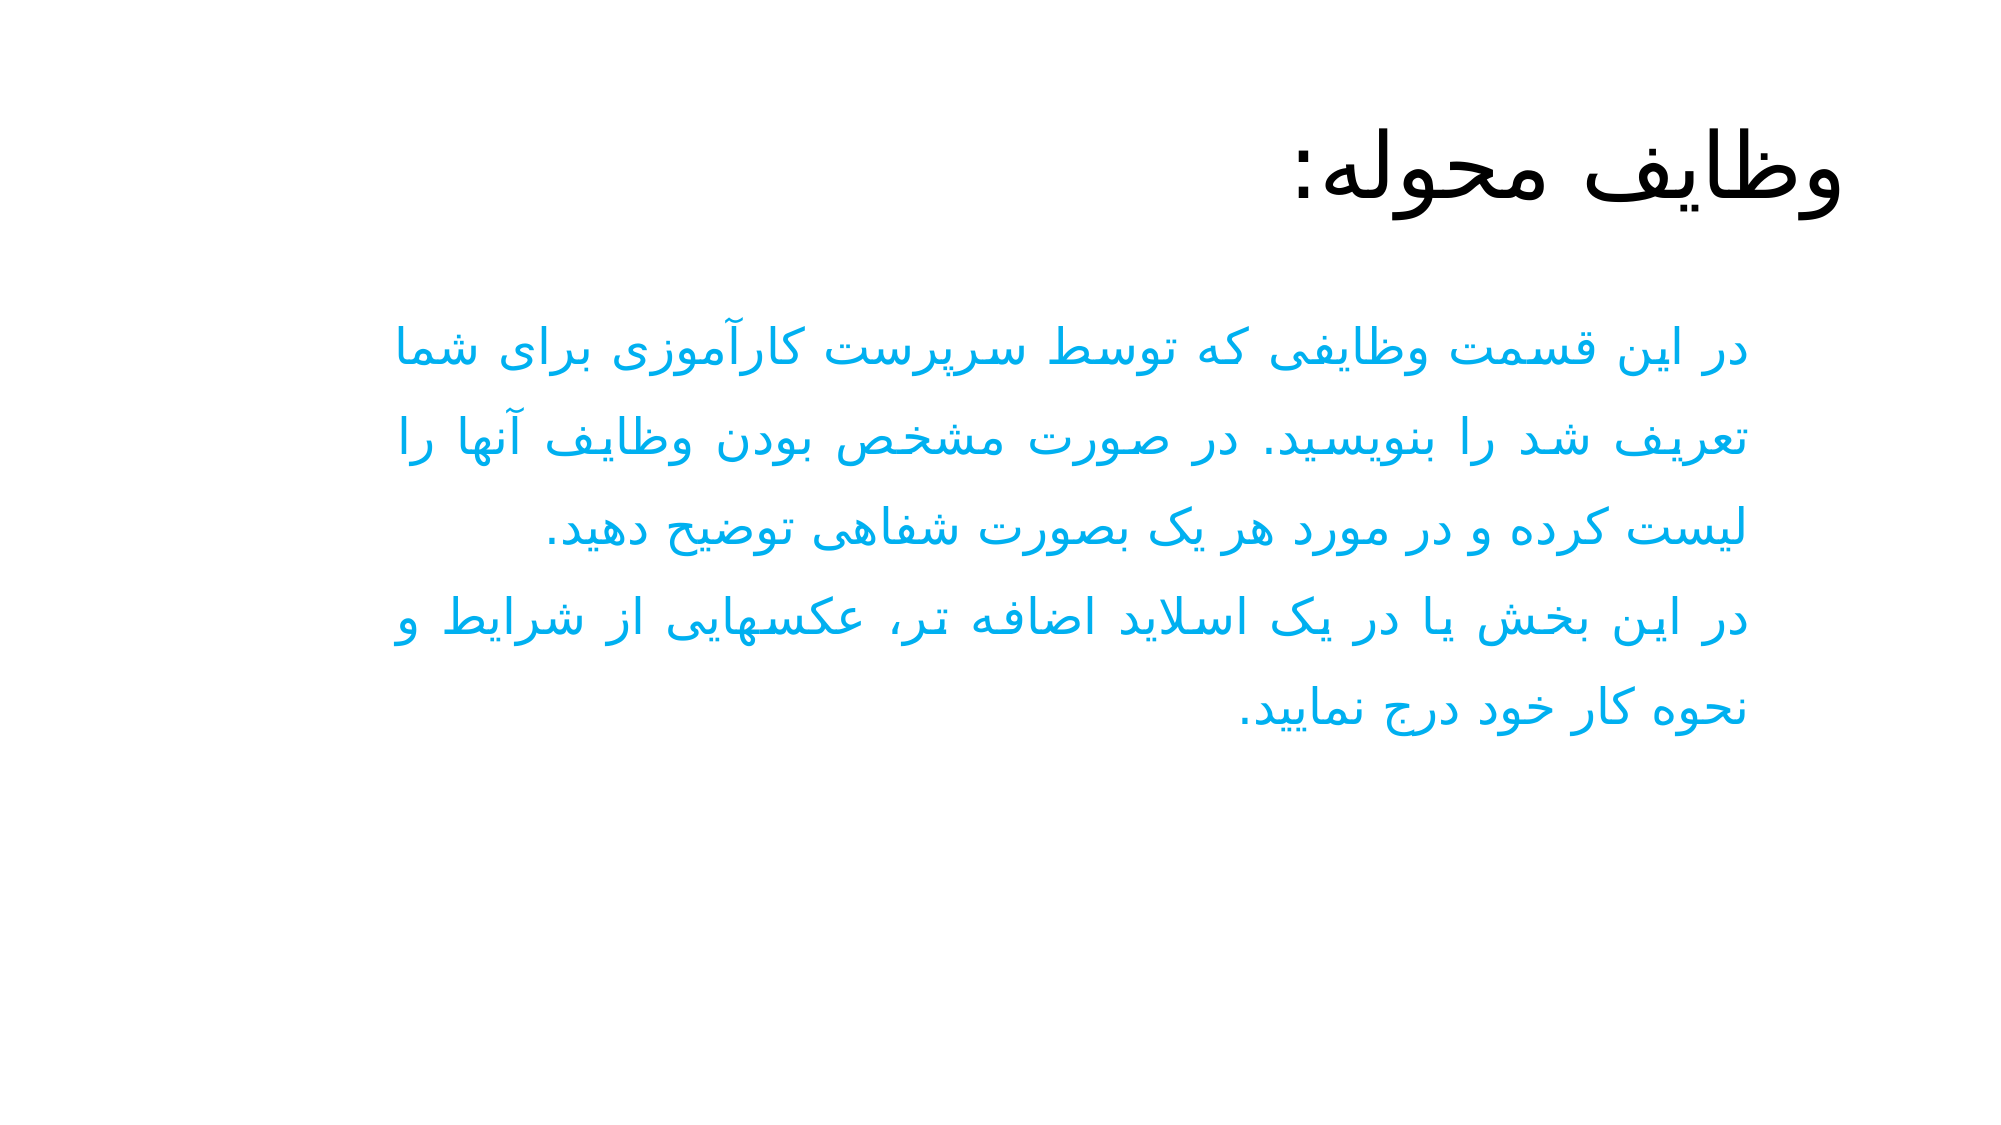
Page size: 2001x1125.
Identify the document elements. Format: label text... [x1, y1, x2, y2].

text_box در این قسمت وظایفی که توسط سرپرست کارآموزی برای شما تعریف شد را بنویسید. در صورت مشخص بودن وظایف آنها را لیست کرده و در مورد هر یک بصورت شفاهی توضیح دهید. در این بخش یا در یک اسلاید اضافه تر، عکسهایی از شرایط و نحوه کار خود درج نمایید. [377, 277, 1765, 922]
title وظایف محوله: [137, 59, 1863, 278]
